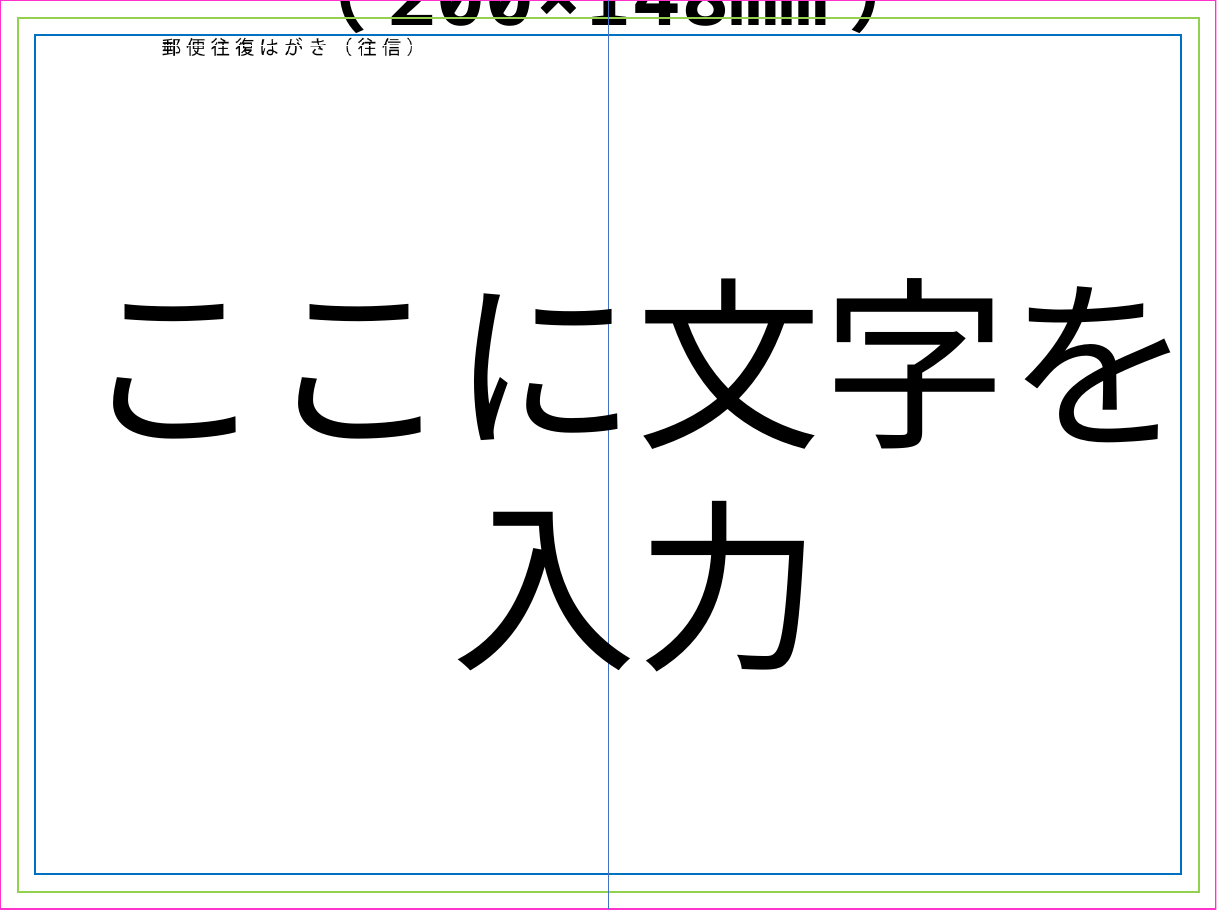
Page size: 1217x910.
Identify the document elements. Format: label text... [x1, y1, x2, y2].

text_box ここに文字を入力 [0, 228, 1217, 715]
picture [162, 46, 412, 56]
picture [162, 37, 412, 45]
